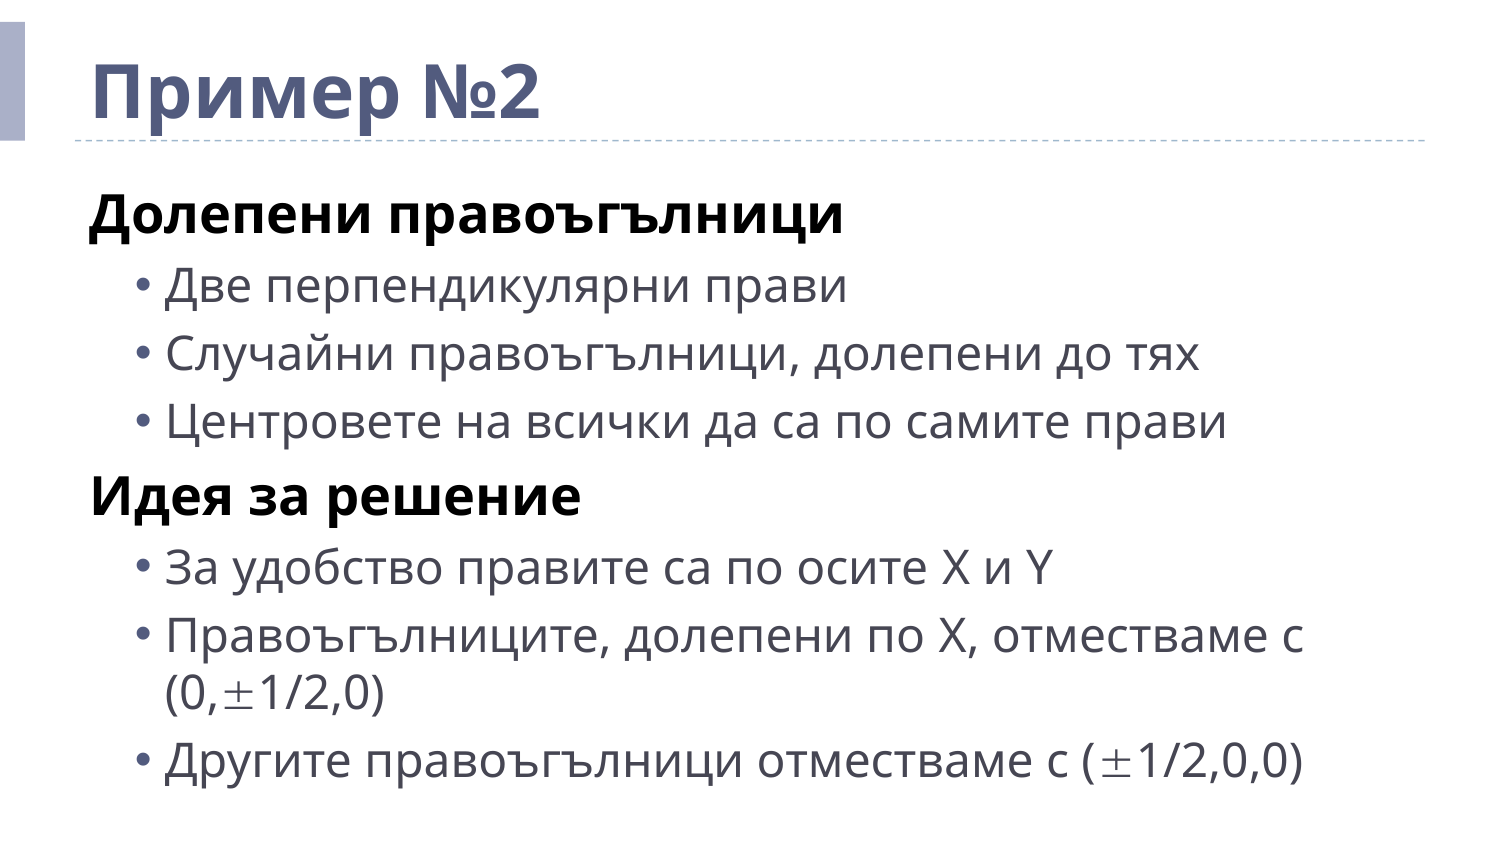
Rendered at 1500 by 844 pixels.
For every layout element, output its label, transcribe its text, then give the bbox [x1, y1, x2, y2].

title Пример №2 [75, 18, 1475, 141]
list Долепени правоъгълници Две перпендикулярни прави Случайни правоъгълници, долепени до тях Центровете на всички да са по самите прави Идея за решение За удобство правите са по осите X и Y Правоъгълниците, долепени по X, отместваме с (0,1/2,0) Другите правоъгълници отместваме с (1/2,0,0) [75, 171, 1475, 835]
